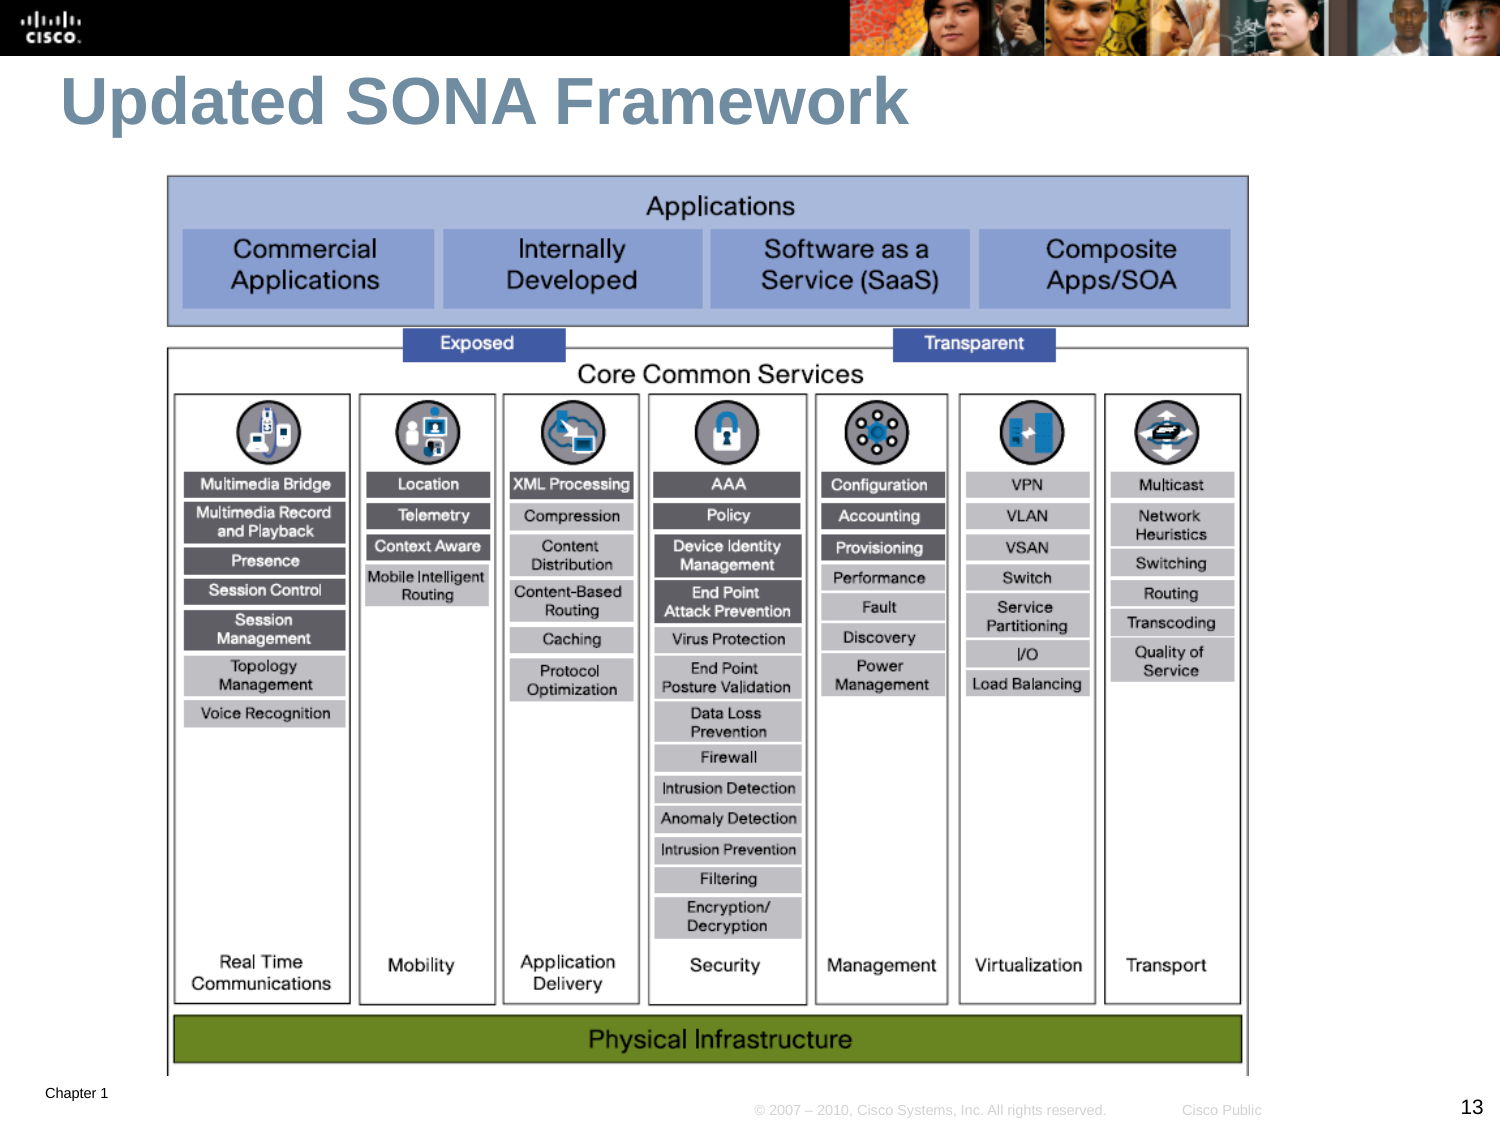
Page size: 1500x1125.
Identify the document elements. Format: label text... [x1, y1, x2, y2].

picture [158, 164, 1249, 1076]
picture [0, 0, 1500, 56]
title Updated SONA Framework [45, 59, 1444, 182]
